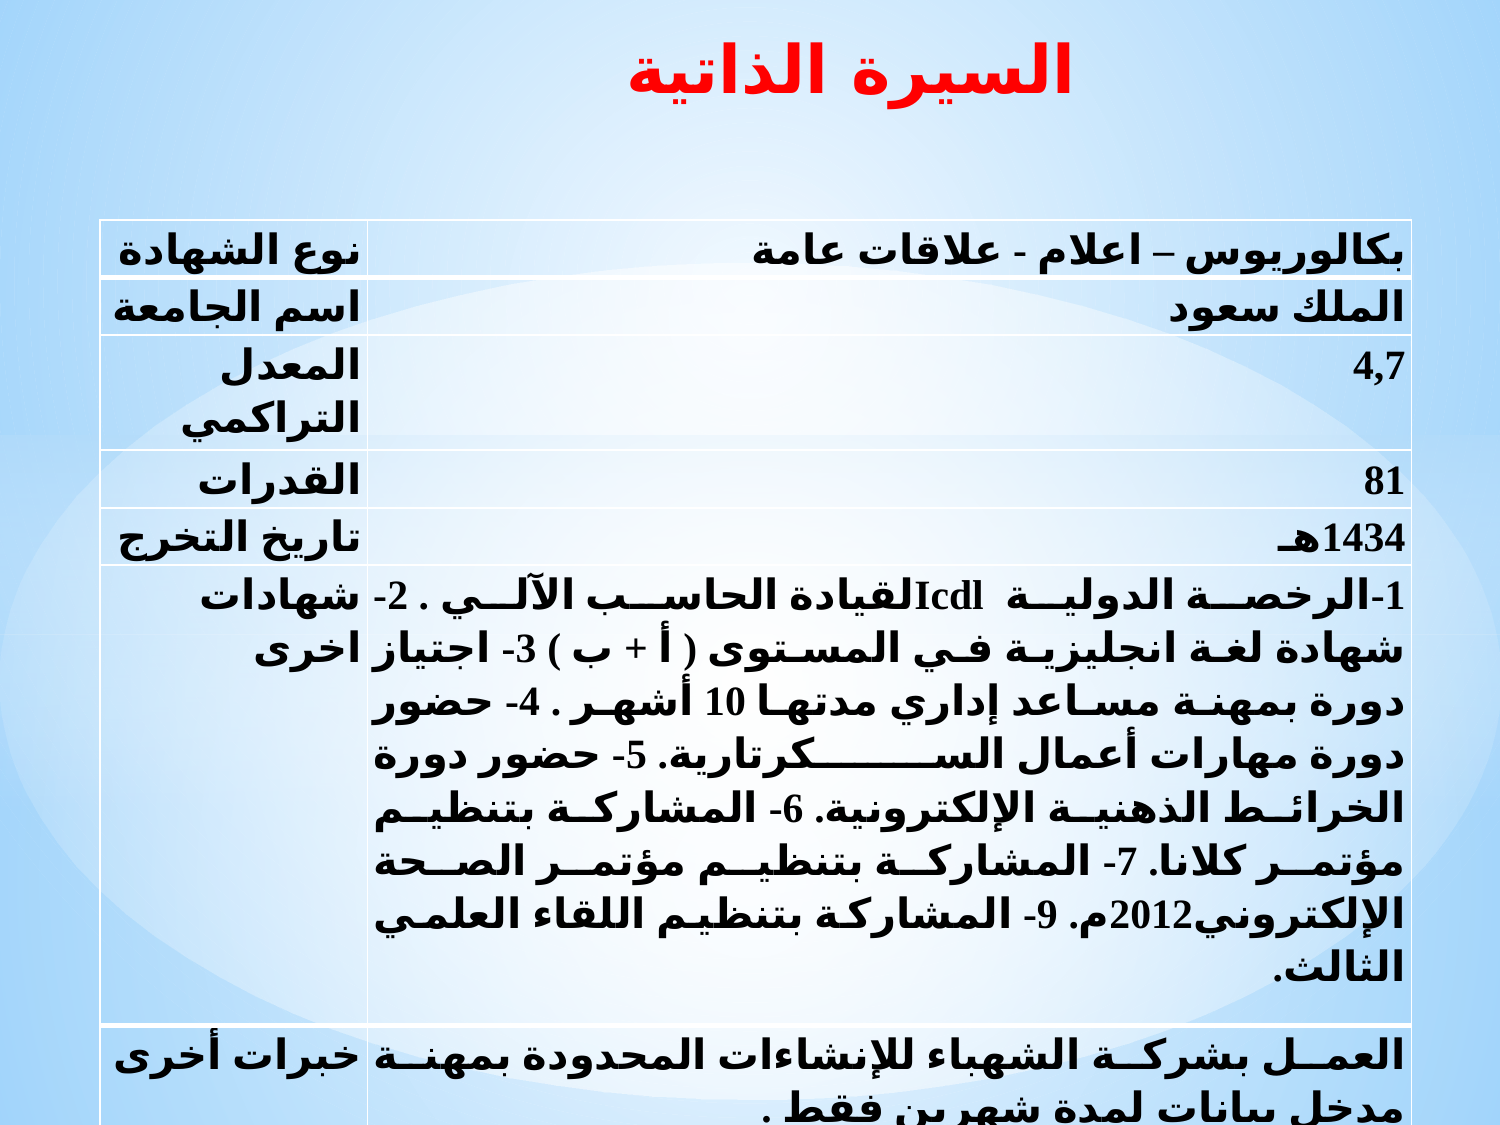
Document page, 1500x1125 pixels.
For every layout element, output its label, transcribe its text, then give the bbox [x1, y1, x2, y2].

table_cell 1-الرخصة الدولية Icdlلقيادة الحاسب الآلي . 2-شهادة لغة انجليزية في المستوى ( أ + ب ) 3- اجتياز دورة بمهنة مساعد إداري مدتها 10 أشهر . 4- حضور دورة مهارات أعمال السكرتارية. 5- حضور دورة الخرائط الذهنية الإلكترونية. 6- المشاركة بتنظيم مؤتمر كلانا. 7- المشاركة بتنظيم مؤتمر الصحة الإلكتروني2012م. 9- المشاركة بتنظيم اللقاء العلمي الثالث. [368, 566, 1411, 1023]
table_cell 1434هـ [368, 509, 1411, 564]
table_cell القدرات [101, 451, 367, 507]
table_cell شهادات اخرى [101, 566, 367, 1023]
table_cell 4,7 [368, 336, 1411, 449]
table_cell العمل بشركة الشهباء للإنشاءات المحدودة بمهنة مدخل بيانات لمدة شهرين فقط . العمل بـإدارة الشراكة الطلابية التابعة للجامعة لمدة سنة ونصف . [368, 1028, 1411, 1125]
table_header بكالوريوس – اعلام - علاقات عامة [368, 221, 1411, 275]
table_cell 81 [368, 451, 1411, 507]
table_cell خبرات أخرى [101, 1028, 367, 1125]
table_cell الملك سعود [368, 280, 1411, 334]
table_cell اسم الجامعة [101, 280, 367, 334]
table_cell تاريخ التخرج [101, 509, 367, 564]
table_header نوع الشهادة [101, 221, 367, 275]
text_box السيرة الذاتية [610, 19, 1091, 114]
table_cell المعدل التراكمي [101, 336, 367, 449]
